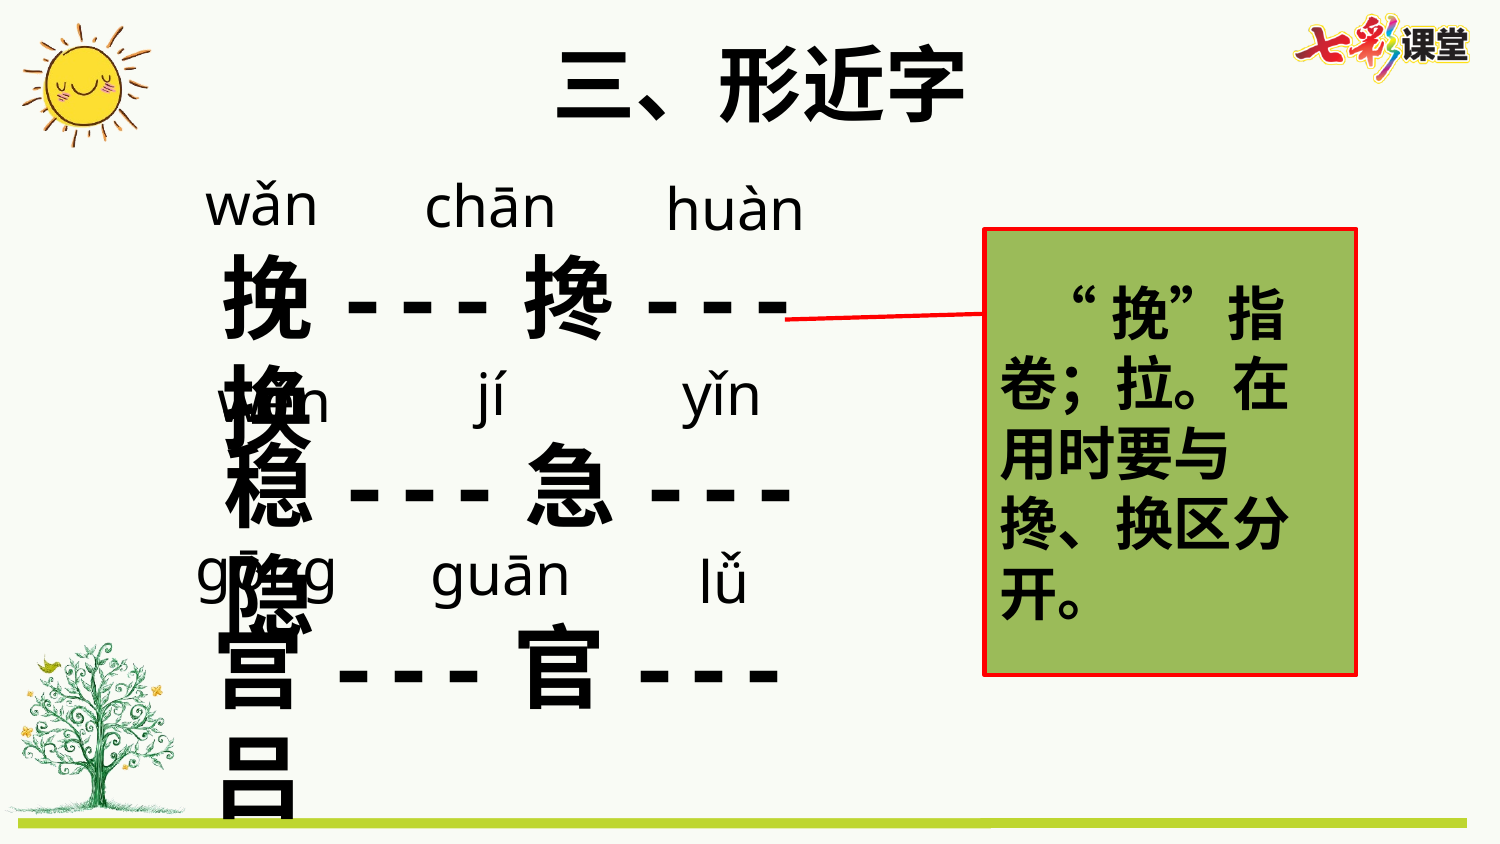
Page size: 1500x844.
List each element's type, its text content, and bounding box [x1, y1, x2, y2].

text_box “挽”指卷；拉。在用时要与搀、换区分开。 [784, 227, 1358, 677]
text_box 三、形近字 [537, 25, 984, 140]
text_box 宫---官---吕 [197, 610, 835, 838]
text_box 稳---急---隐 [209, 421, 841, 657]
text_box guān [415, 529, 586, 615]
text_box jí [461, 350, 573, 435]
picture [0, 608, 1467, 844]
text_box chān [409, 162, 597, 247]
picture [0, 0, 173, 172]
text_box wěn [202, 357, 347, 442]
text_box gōng [181, 524, 354, 610]
text_box wǎn [190, 159, 353, 245]
text_box lǚ [683, 537, 765, 623]
text_box 挽---搀---换 [206, 233, 841, 421]
picture [1291, 9, 1472, 87]
text_box huàn [650, 164, 857, 249]
text_box yǐn [667, 350, 797, 435]
